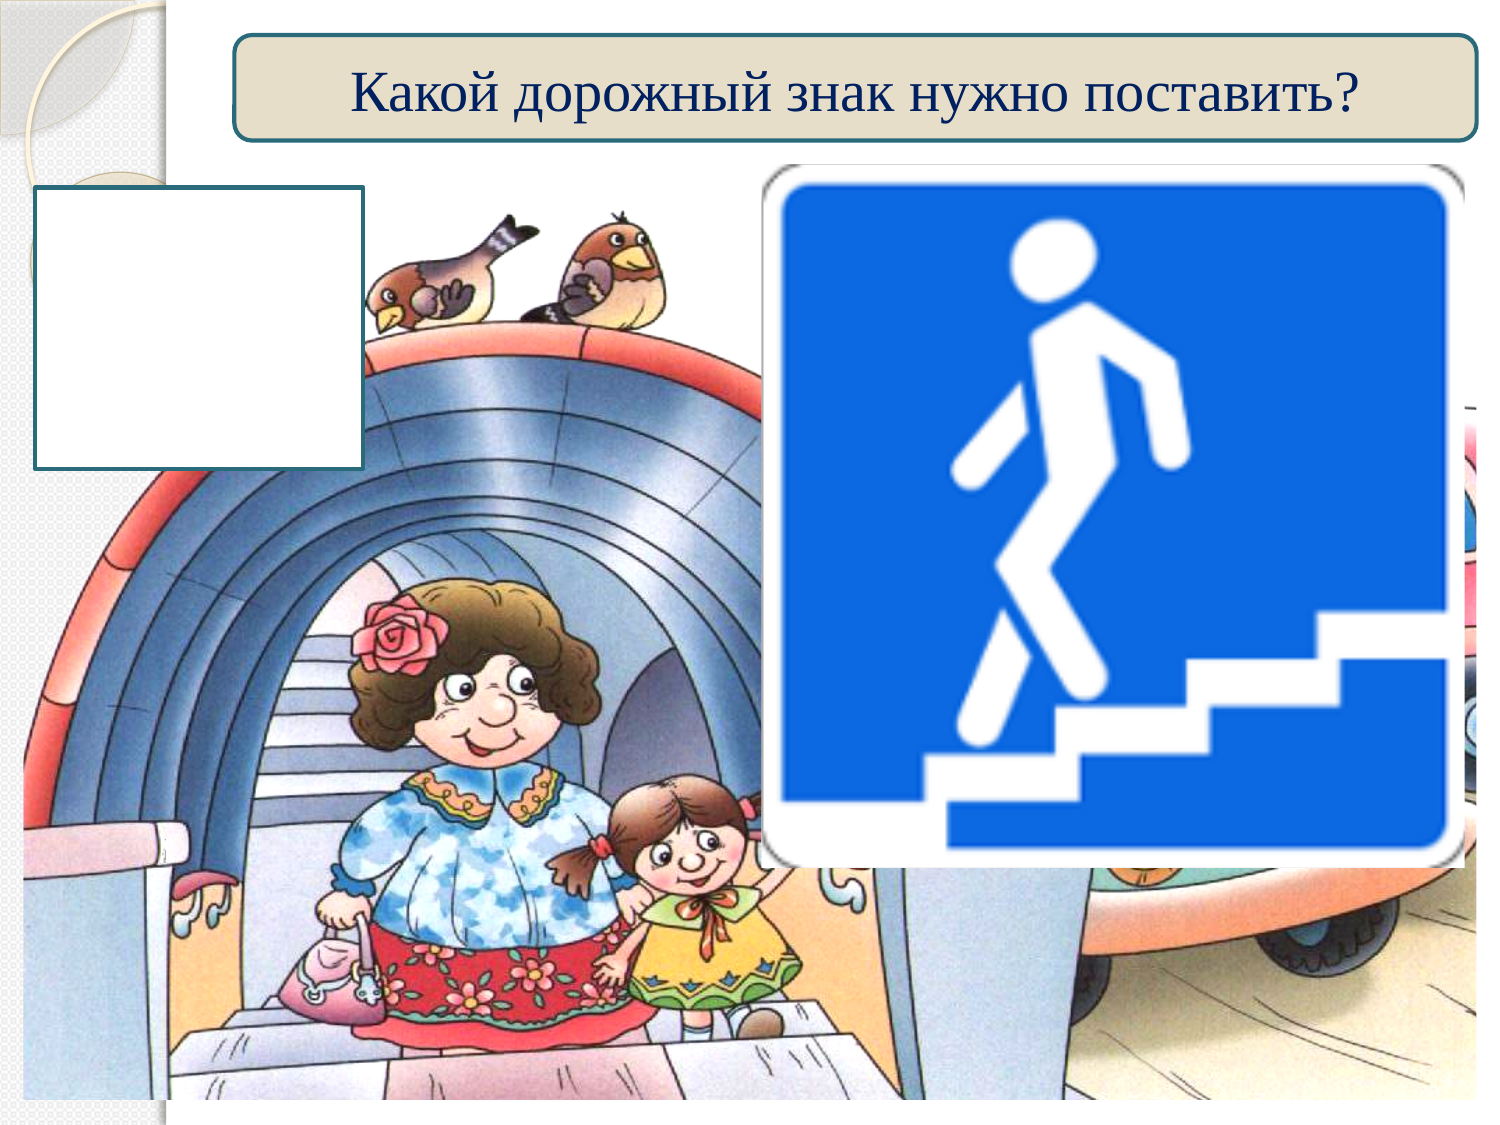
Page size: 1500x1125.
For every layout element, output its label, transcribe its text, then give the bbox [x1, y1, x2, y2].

picture [23, 152, 1477, 1100]
text_box Какой дорожный знак нужно поставить? [232, 32, 1479, 143]
